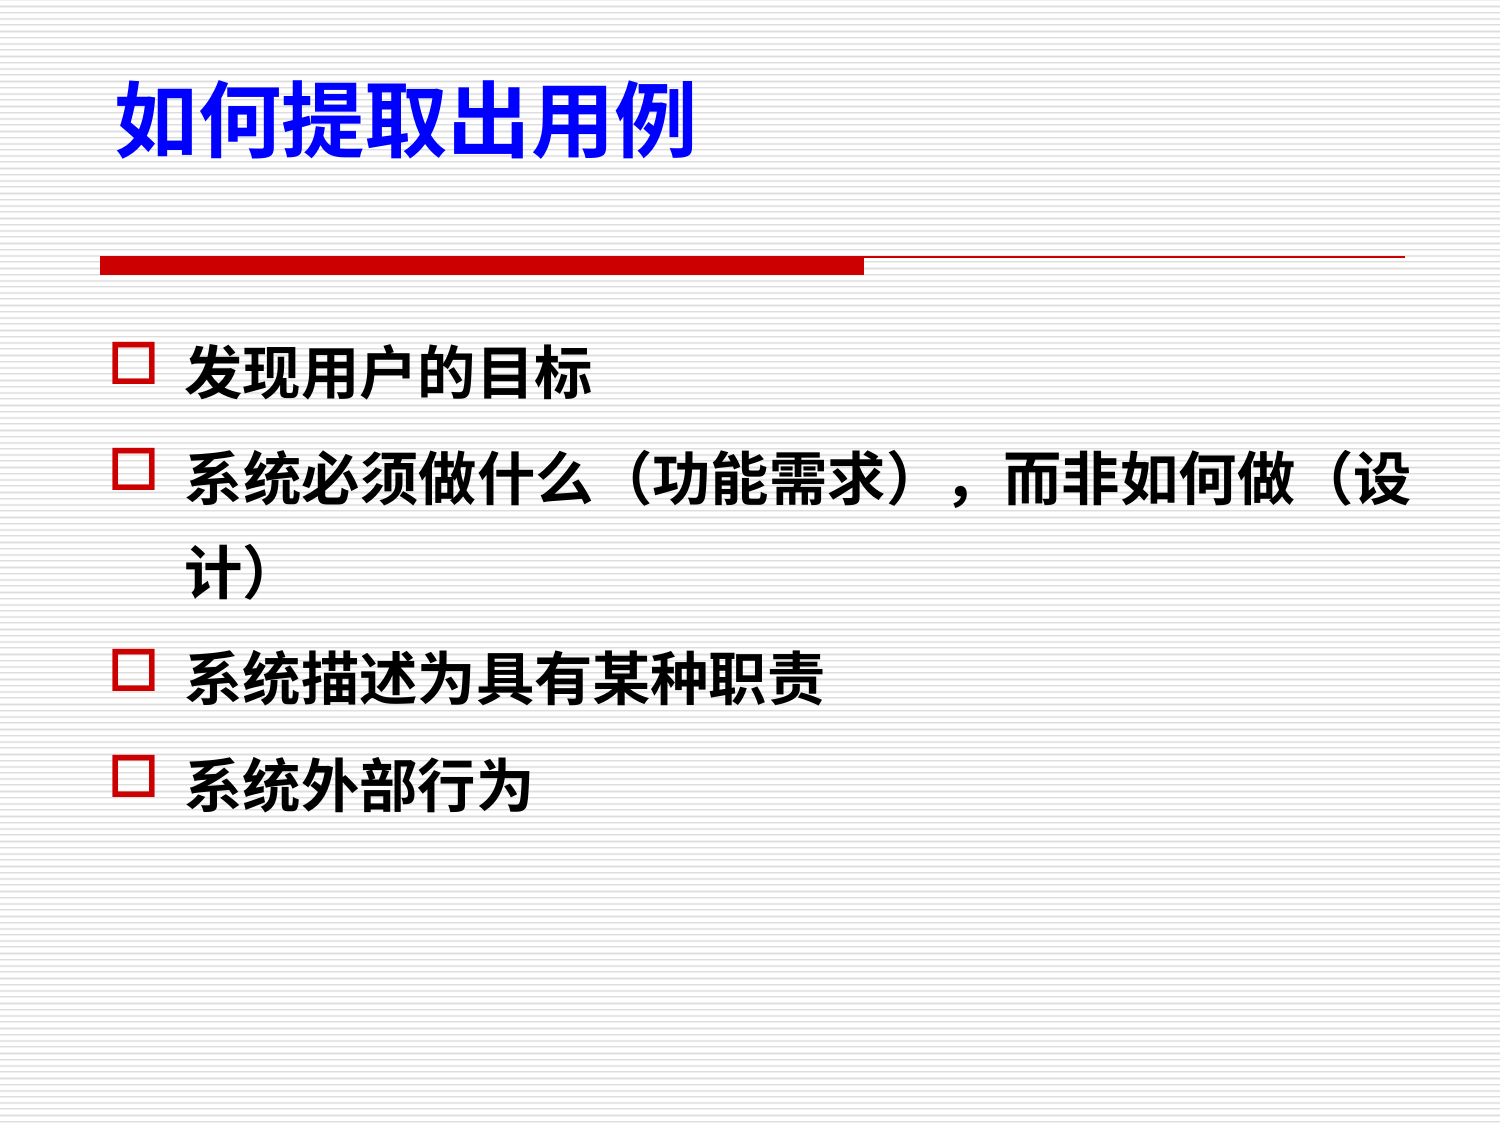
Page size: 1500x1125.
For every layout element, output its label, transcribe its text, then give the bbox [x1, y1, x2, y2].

text_box 如何提取出用例 [100, 60, 1376, 176]
picture [0, 0, 1500, 1125]
text_box 发现用户的目标 系统必须做什么（功能需求），而非如何做（设计） 系统描述为具有某种职责 系统外部行为 [92, 304, 1428, 980]
